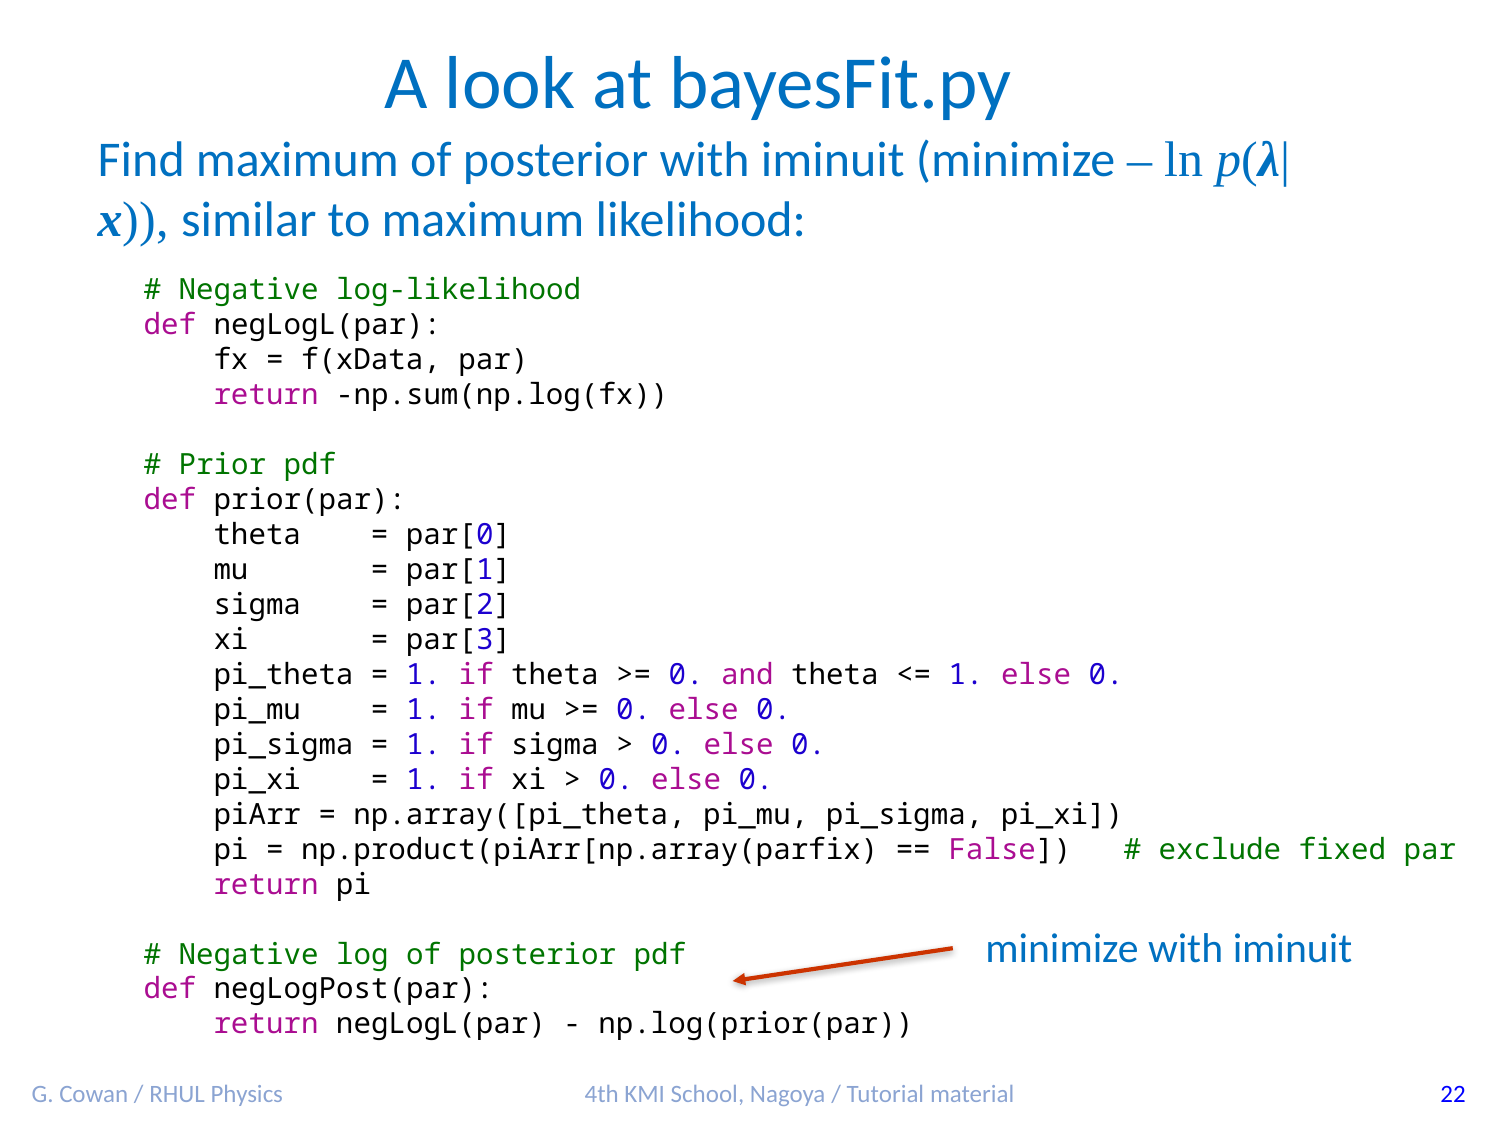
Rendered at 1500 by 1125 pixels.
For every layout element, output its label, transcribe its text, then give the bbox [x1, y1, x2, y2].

text_box A look at bayesFit.py [369, 26, 1027, 119]
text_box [732, 947, 954, 982]
slide_number 22 [1262, 1062, 1481, 1123]
footer 4th KMI School, Nagoya / Tutorial material [338, 1083, 1262, 1123]
text_box Find maximum of posterior with iminuit (minimize – ln p(λ|x)), similar to maximum likelihood: [82, 119, 1374, 254]
text_box # Negative log-likelihood def negLogL(par): fx = f(xData, par) return -np.sum(np.log(fx)) # Prior pdf def prior(par): theta = par[0] mu = par[1] sigma = par[2] xi = par[3] pi_theta = 1. if theta >= 0. and theta <= 1. else 0. pi_mu = 1. if mu >= 0. else 0. pi_sigma = 1. if sigma > 0. else 0. pi_xi = 1. if xi > 0. else 0. piArr = np.array([pi_theta, pi_mu, pi_sigma, pi_xi]) pi = np.product(piArr[np.array(parfix) == False]) # exclude fixed par return pi # Negative log of posterior pdf def negLogPost(par): return negLogL(par) - np.log(prior(par)) [128, 263, 1472, 1083]
text_box minimize with iminuit [970, 913, 1397, 979]
slide_number G. Cowan / RHUL Physics [16, 1062, 338, 1123]
